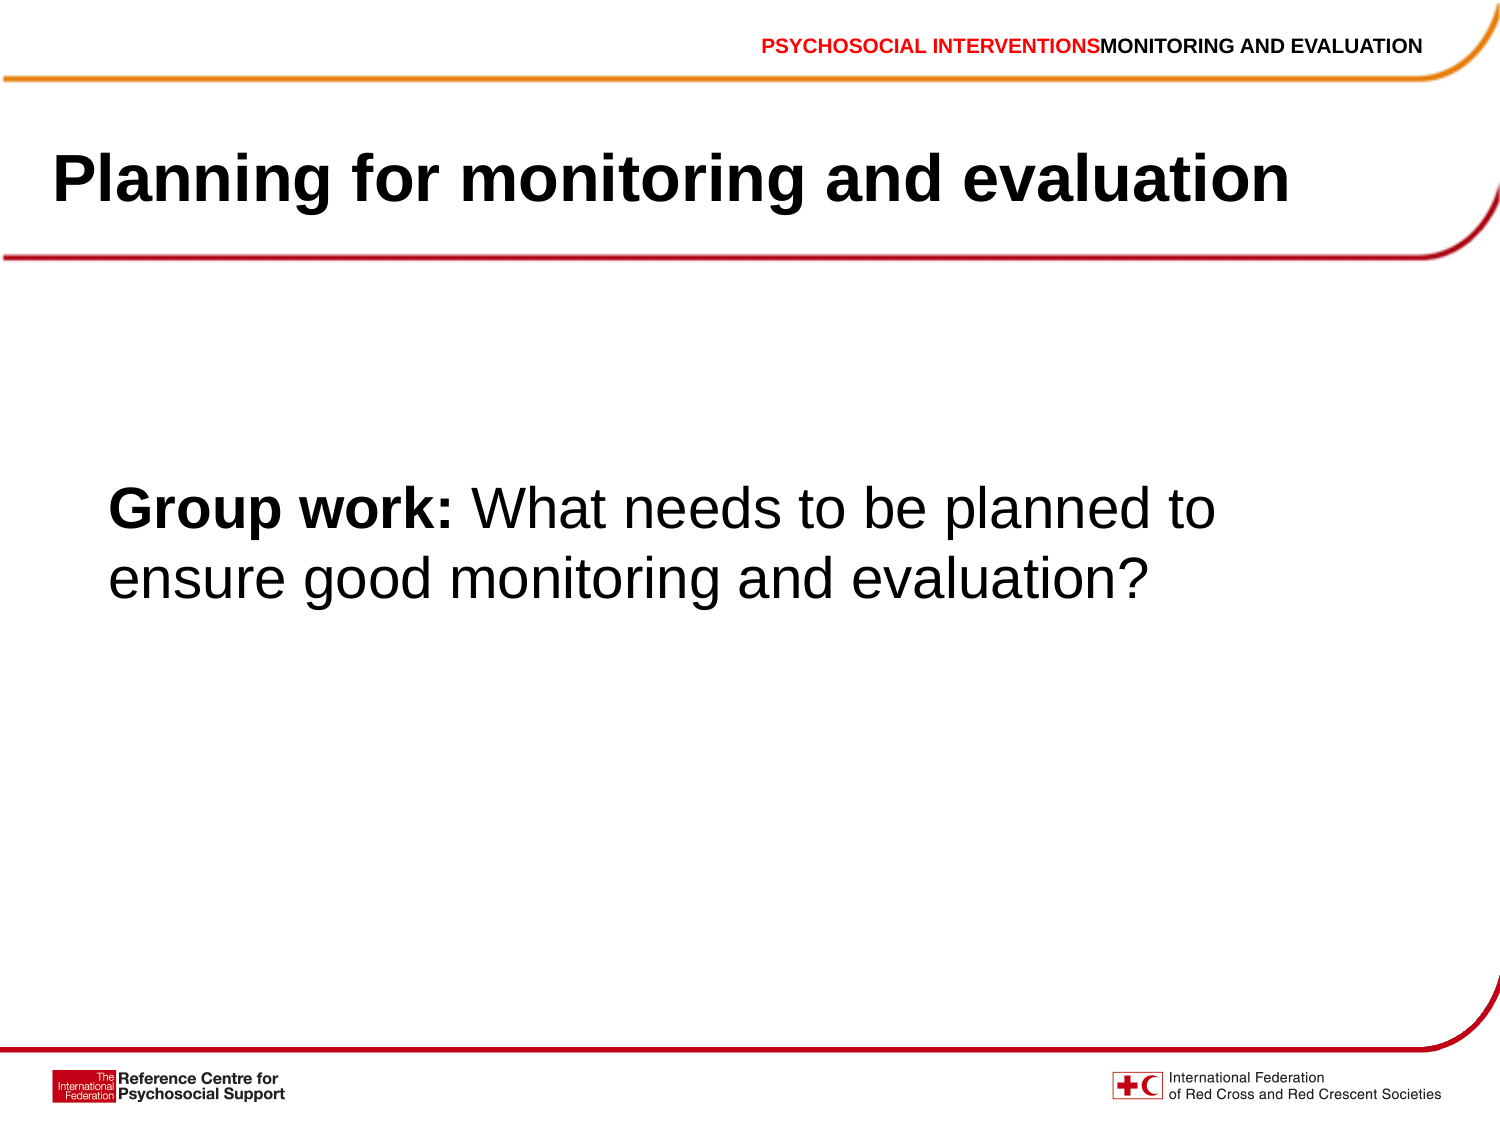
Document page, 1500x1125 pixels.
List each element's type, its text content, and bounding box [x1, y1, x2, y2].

picture [0, 974, 1500, 1125]
picture [0, 0, 1500, 265]
text_box Group work: What needs to be planned to ensure good monitoring and evaluation? [75, 462, 1375, 618]
